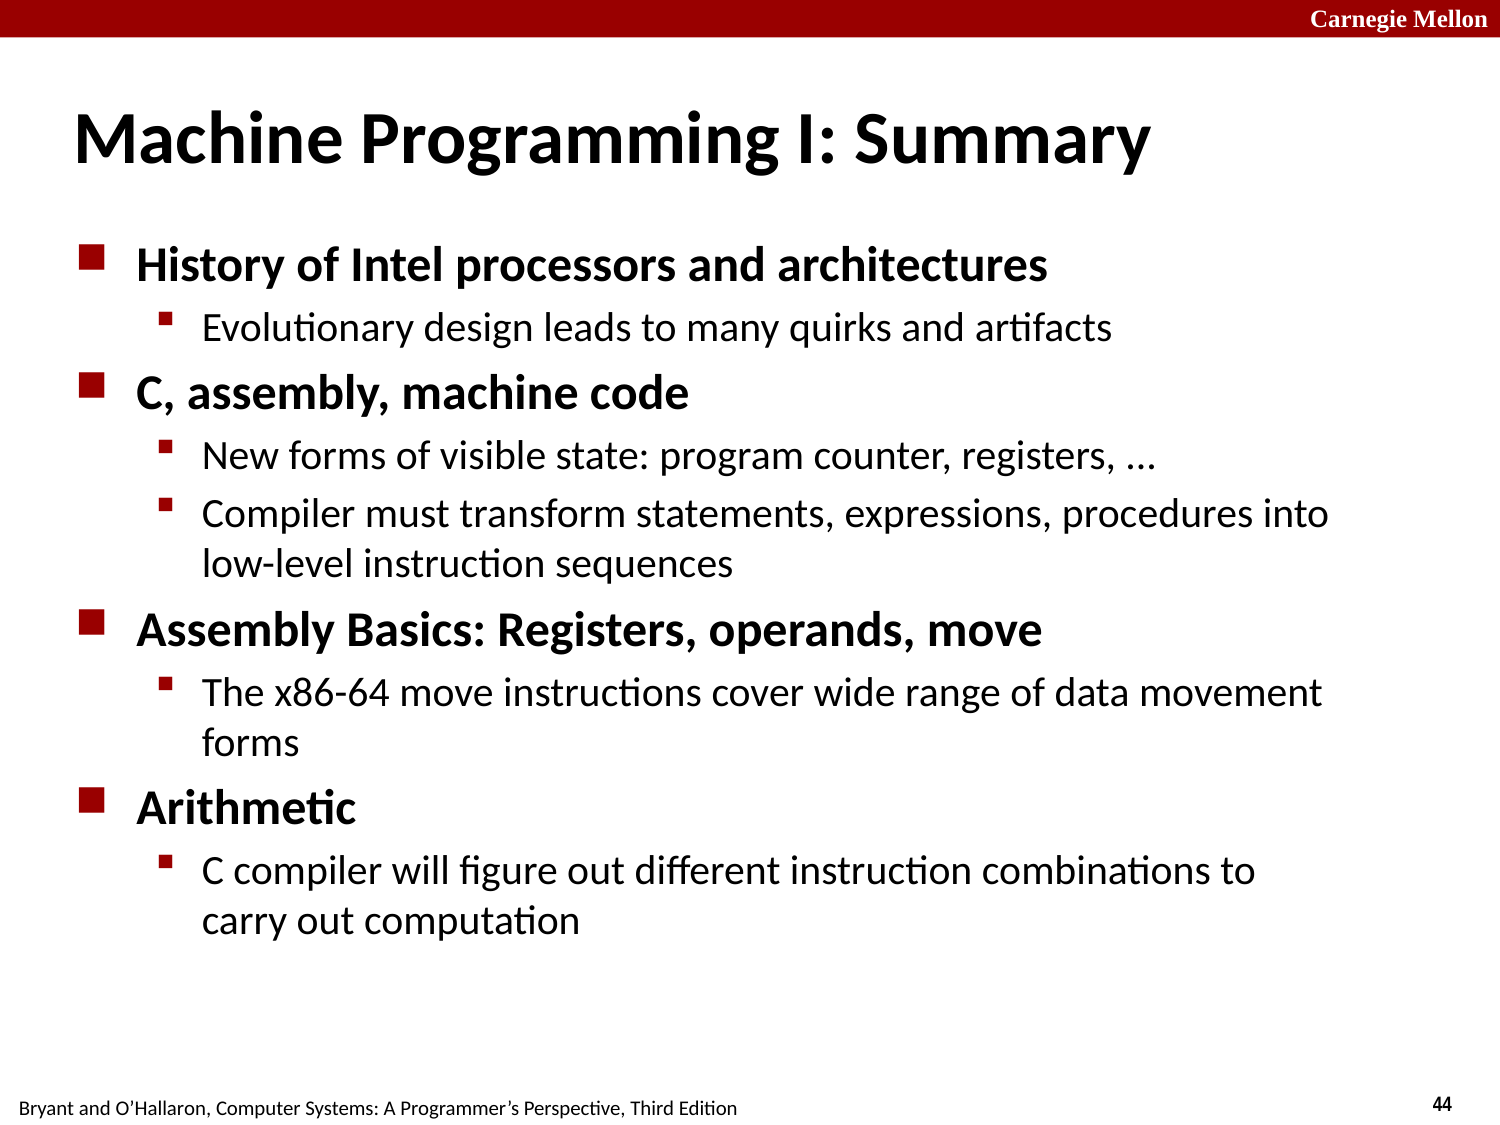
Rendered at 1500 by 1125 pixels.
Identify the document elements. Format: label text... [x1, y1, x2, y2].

title Machine Programming I: Summary [58, 71, 1305, 197]
list History of Intel processors and architectures Evolutionary design leads to many quirks and artifacts C, assembly, machine code New forms of visible state: program counter, registers, ... Compiler must transform statements, expressions, procedures into low-level instruction sequences Assembly Basics: Registers, operands, move The x86-64 move instructions cover wide range of data movement forms Arithmetic C compiler will figure out different instruction combinations to carry out computation [64, 223, 1361, 1040]
